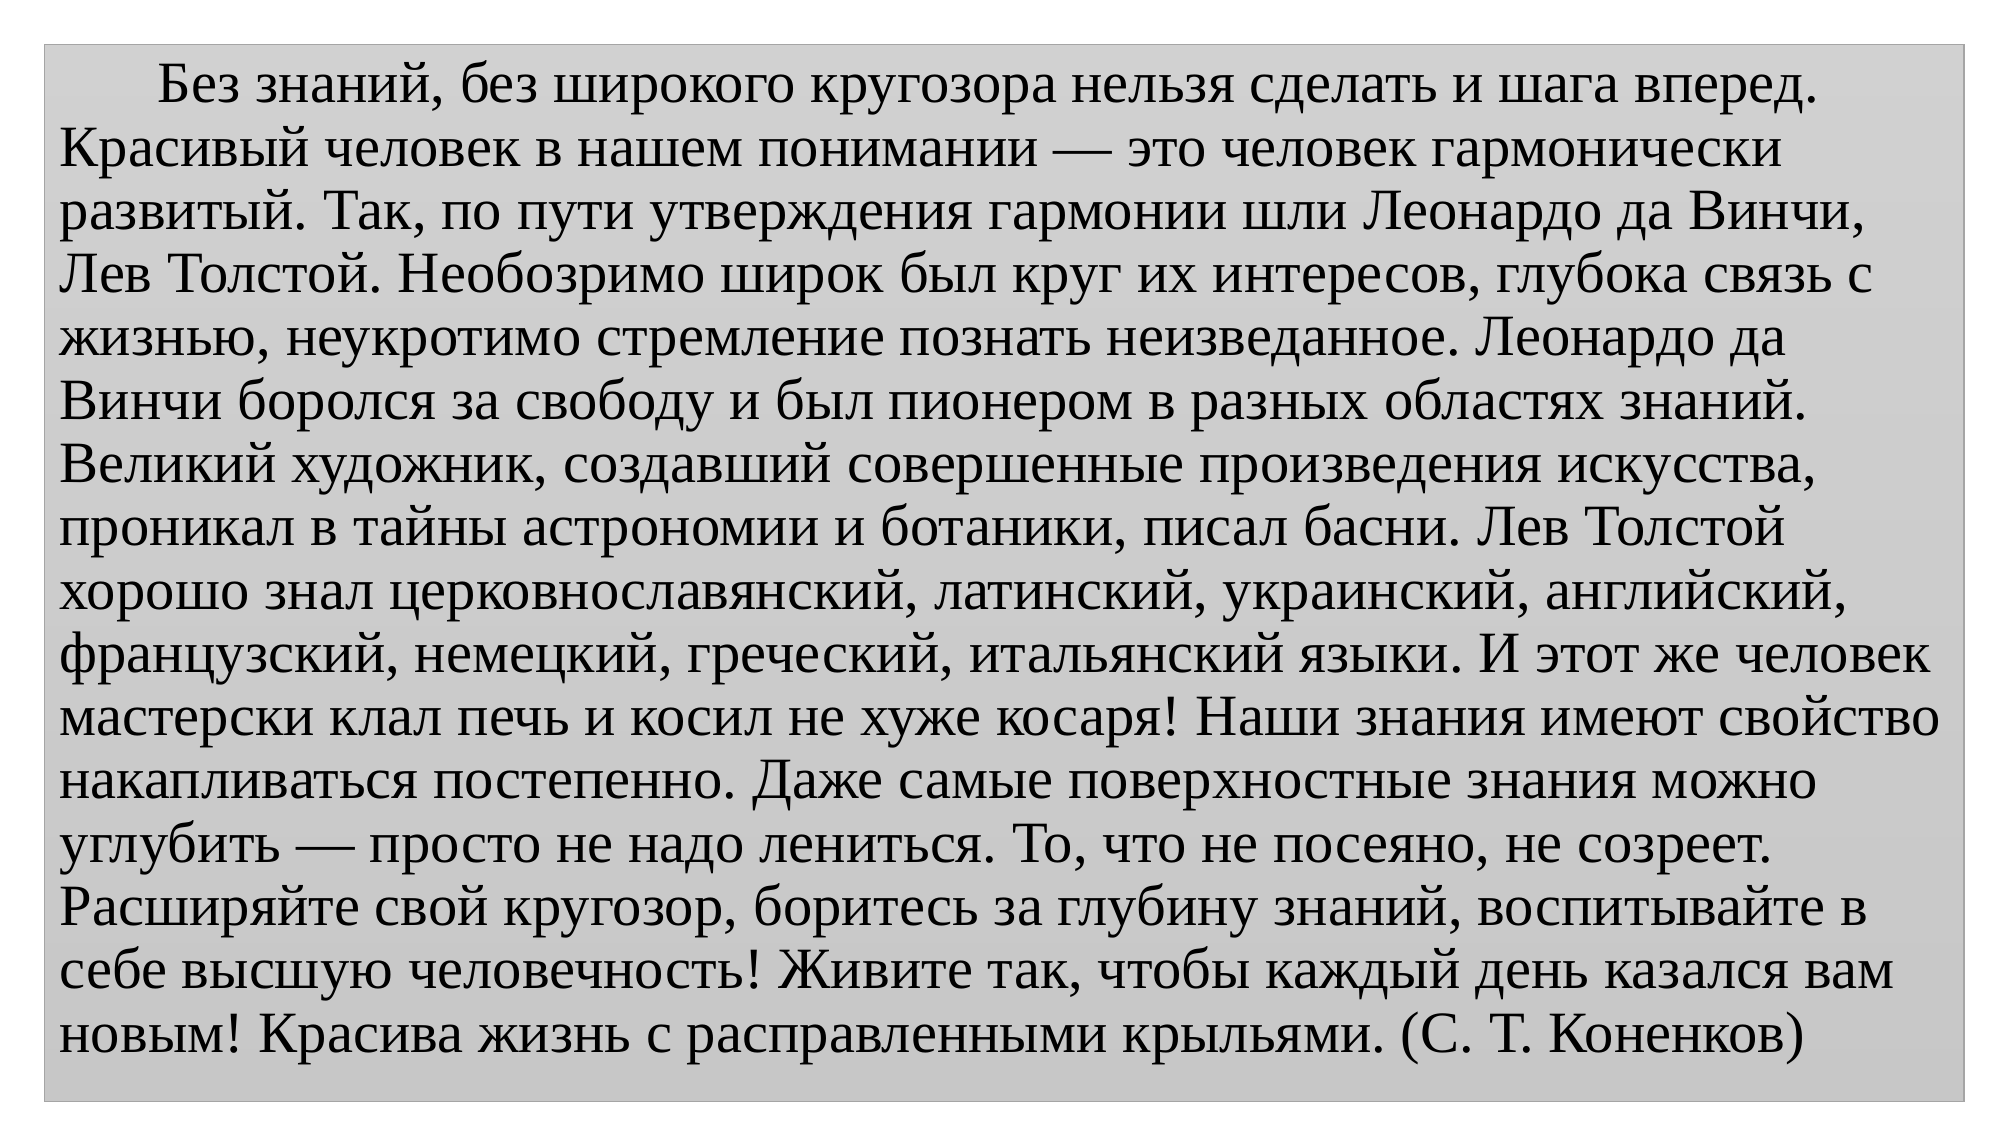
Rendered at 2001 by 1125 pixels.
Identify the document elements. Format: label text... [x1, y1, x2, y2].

list Без знаний, без широкого кругозора нельзя сделать и шага вперед. Красивый человек в нашем понимании — это человек гармонически развитый. Так, по пути утверждения гармонии шли Леонардо да Винчи, Лев Толстой. Необозримо широк был круг их интересов, глубока связь с жизнью, неукротимо стремление познать неизведанное. Леонардо да Винчи боролся за свободу и был пионером в разных областях знаний. Великий художник, создавший совершенные произведения искусства, проникал в тайны астрономии и ботаники, писал басни. Лев Толстой хорошо знал церковнославянский, латинский, украинский, английский, французский, немецкий, греческий, итальянский языки. И этот же человек мастерски клал печь и косил не хуже косаря! Наши знания имеют свойство накапливаться постепенно. Даже самые поверхностные знания можно углубить — просто не надо лениться. То, что не посеяно, не созреет. Расширяйте свой кругозор, боритесь за глубину знаний, воспитывайте в себе высшую человечность! Живите так, чтобы каждый день казался вам новым! Красива жизнь с расправленными крыльями. (С. Т. Коненков) [44, 44, 1965, 1102]
